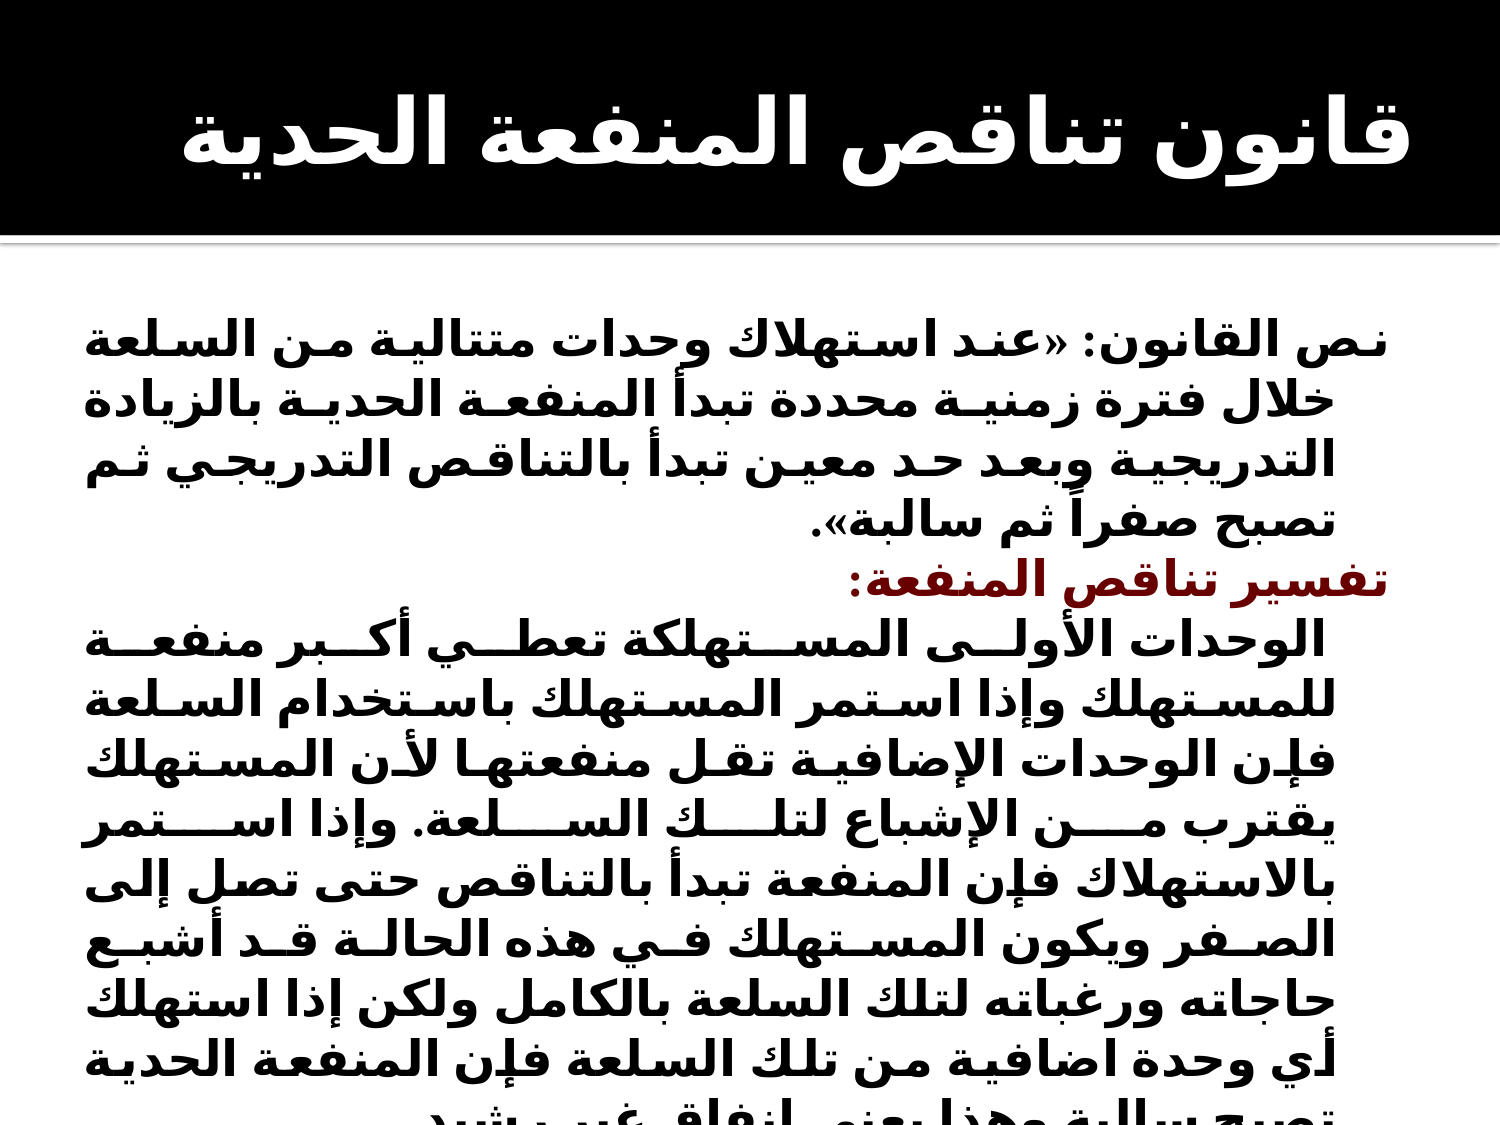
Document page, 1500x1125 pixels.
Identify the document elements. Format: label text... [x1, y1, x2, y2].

list نص القانون: «عند استهلاك وحدات متتالية من السلعة خلال فترة زمنية محددة تبدأ المنفعة الحدية بالزيادة التدريجية وبعد حد معين تبدأ بالتناقص التدريجي ثم تصبح صفراً ثم سالبة». تفسير تناقص المنفعة: الوحدات الأولى المستهلكة تعطي أكبر منفعة للمستهلك وإذا استمر المستهلك باستخدام السلعة فإن الوحدات الإضافية تقل منفعتها لأن المستهلك يقترب من الإشباع لتلك السلعة. وإذا استمر بالاستهلاك فإن المنفعة تبدأ بالتناقص حتى تصل إلى الصفر ويكون المستهلك في هذه الحالة قد أشبع حاجاته ورغباته لتلك السلعة بالكامل ولكن إذا استهلك أي وحدة اضافية من تلك السلعة فإن المنفعة الحدية تصبح سالبة وهذا يعني انفاق غير رشيد. [75, 291, 1425, 1050]
title قانون تناقص المنفعة الحدية [75, 25, 1425, 231]
